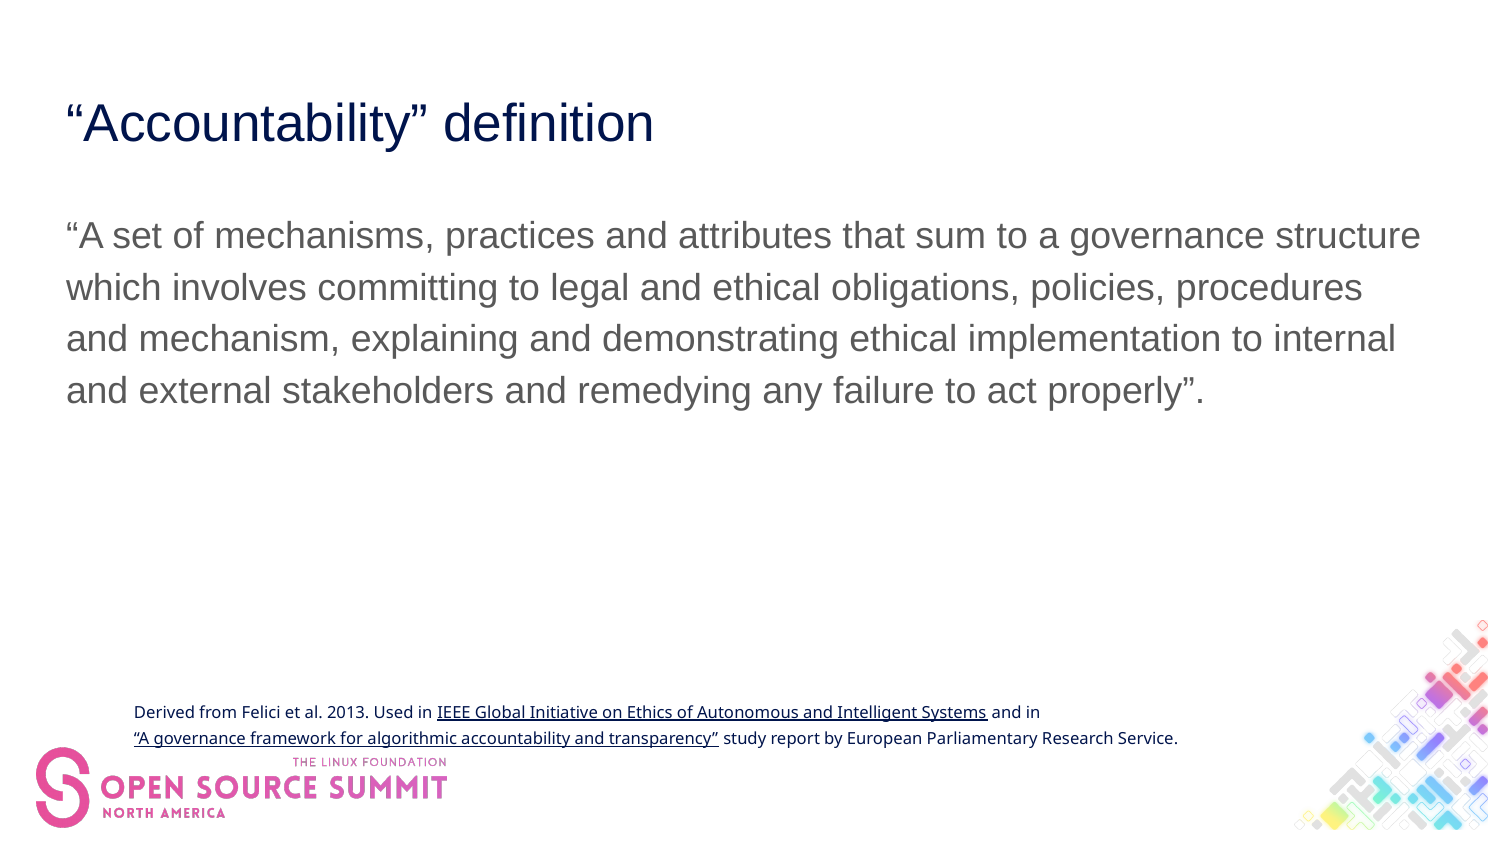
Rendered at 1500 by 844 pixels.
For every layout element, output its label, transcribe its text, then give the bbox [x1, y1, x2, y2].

title “Accountability” definition [51, 72, 1449, 167]
list “A set of mechanisms, practices and attributes that sum to a governance structure which involves committing to legal and ethical obligations, policies, procedures and mechanism, explaining and demonstrating ethical implementation to internal and external stakeholders and remedying any failure to act properly”. [51, 189, 1449, 734]
picture [36, 747, 447, 828]
text_box Derived from Felici et al. 2013. Used in IEEE Global Initiative on Ethics of Autonomous and Intelligent Systems and in “A governance framework for algorithmic accountability and transparency” study report by European Parliamentary Research Service. [118, 683, 1307, 766]
picture [1294, 620, 1488, 830]
